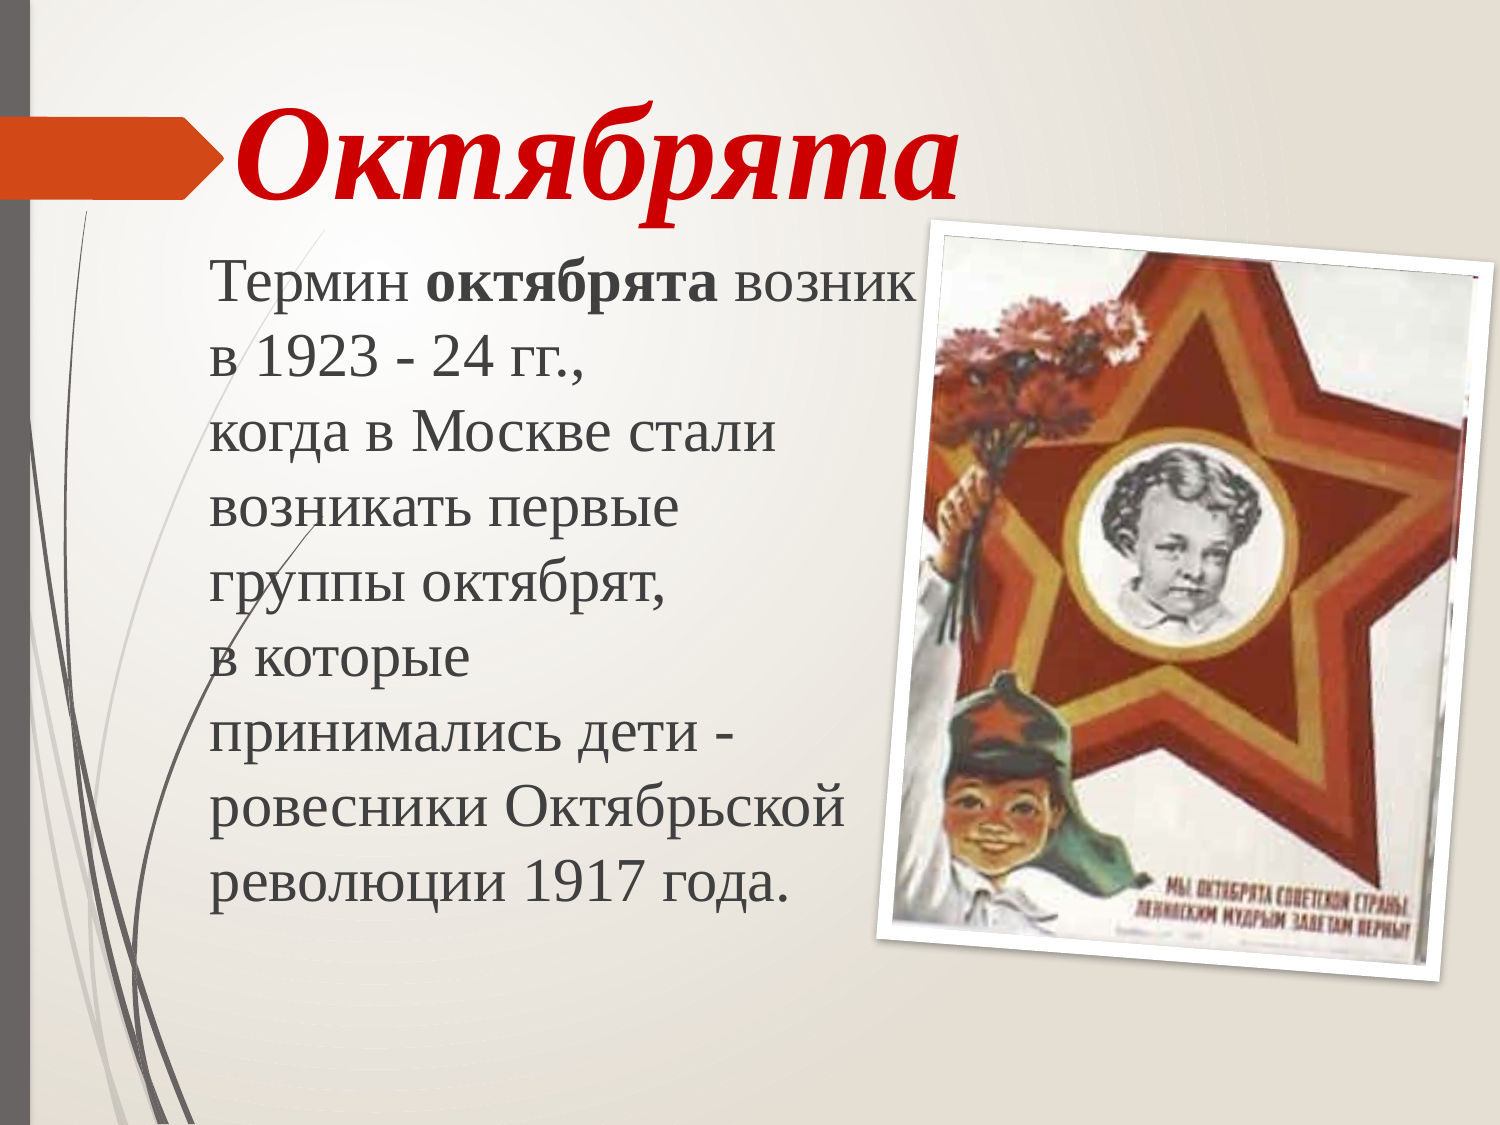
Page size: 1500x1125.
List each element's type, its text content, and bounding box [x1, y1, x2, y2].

picture [893, 237, 1478, 965]
list Термин октябрята возник в 1923 - 24 гг., когда в Москве стали возникать первые группы октябрят, в которые принимались дети - ровесники Октябрьской революции 1917 года. [194, 231, 925, 941]
title Октябрята [218, 54, 1300, 245]
